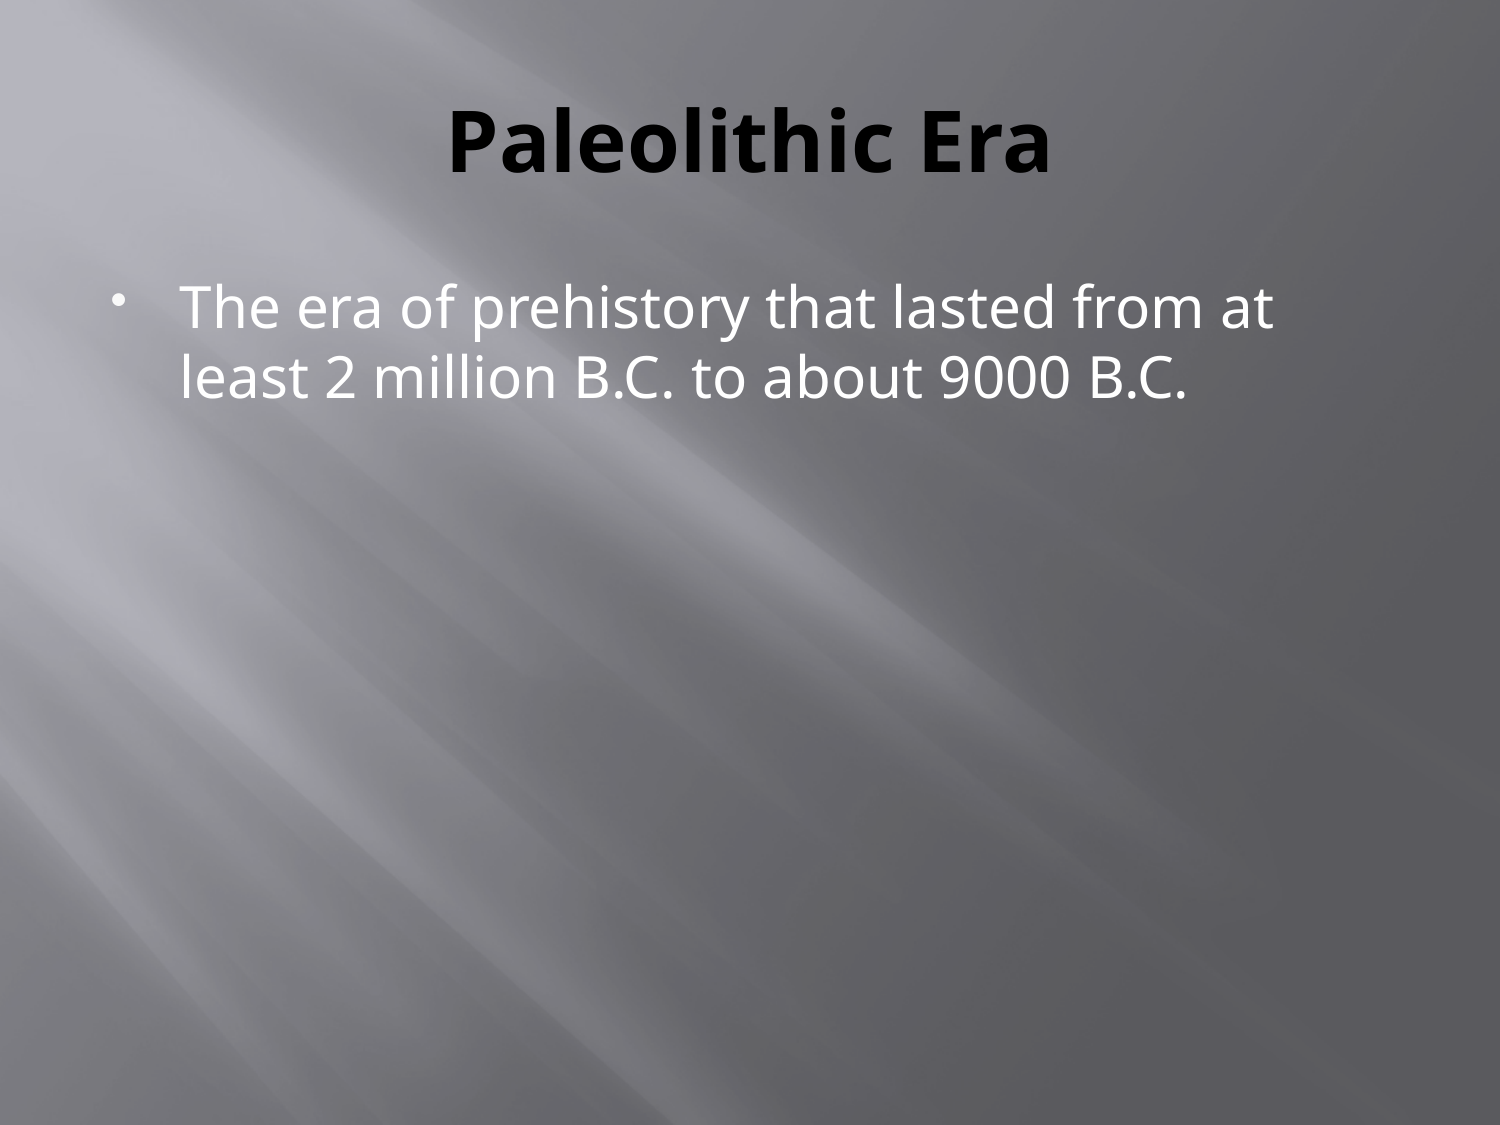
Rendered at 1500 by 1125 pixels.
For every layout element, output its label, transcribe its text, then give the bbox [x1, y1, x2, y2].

title Paleolithic Era [75, 45, 1425, 233]
list The era of prehistory that lasted from at least 2 million B.C. to about 9000 B.C. [75, 262, 1425, 1035]
